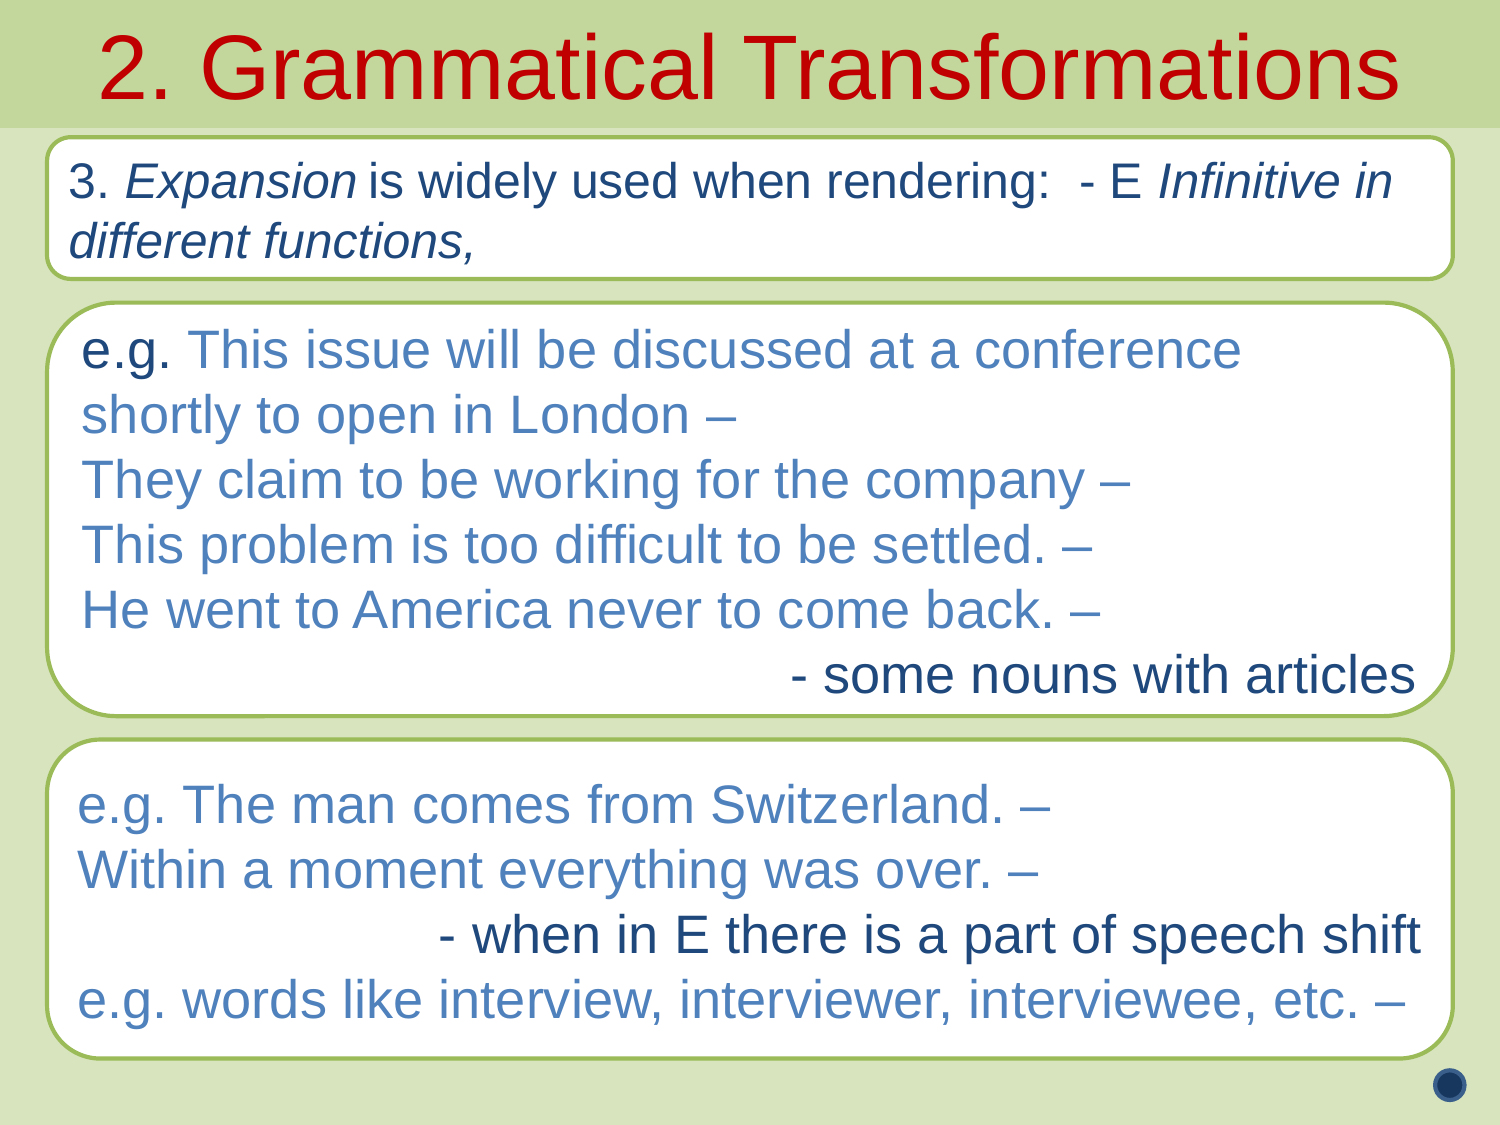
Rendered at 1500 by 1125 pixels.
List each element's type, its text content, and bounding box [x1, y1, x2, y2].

text_box 2. Grammatical Transformations [0, 0, 1500, 128]
text_box e.g. This issue will be discussed at a conference shortly to open in London – They claim to be working for the company – This problem is too difficult to be settled. – He went to America never to come back. – - some nouns with articles [44, 300, 1455, 719]
text_box e.g. The man comes from Switzerland. – Within a moment everything was over. – - when in E there is a part of speech shift e.g. words like interview, interviewer, interviewee, etc. – [44, 737, 1455, 1061]
text_box [1433, 1068, 1467, 1103]
text_box 3. Expansion is widely used when rendering: - E Infinitive in different functions, [44, 135, 1455, 282]
